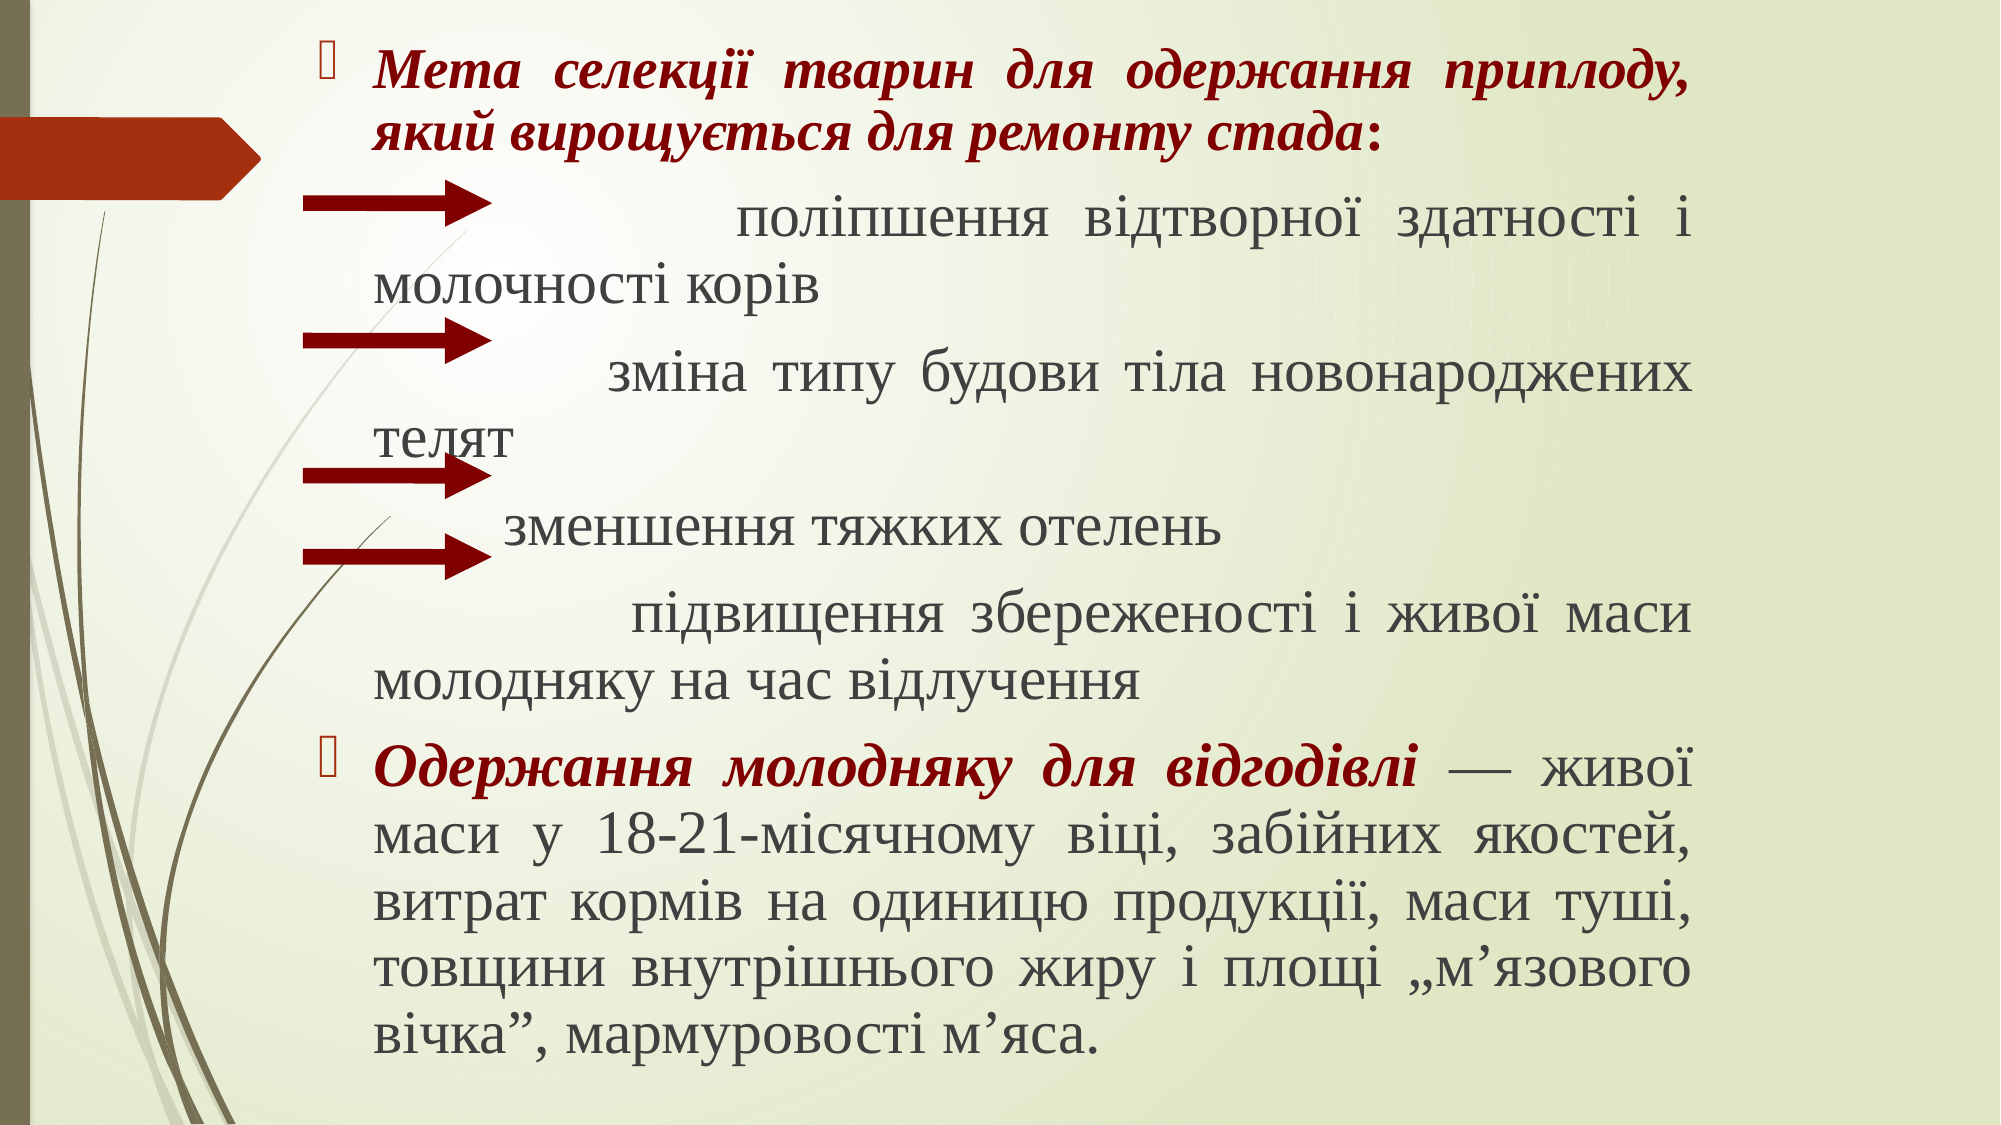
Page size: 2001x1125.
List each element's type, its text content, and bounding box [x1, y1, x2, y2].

text_box [303, 197, 493, 210]
list Мета селекції тварин для одержання приплоду, який вирощується для ремонту стада: поліпшення відтворної здатності і молочності корів зміна типу будови тіла новонароджених телят зменшення тяжких отелень підвищення збереженості і живої маси молодняку на час відлучення Одержання молодняку для відгодівлі — живої маси у 18-21-місячному віці, забійних якостей, витрат кормів на одиницю продукції, маси туші, товщини внутрішнього жиру і площі „м’язового вічка”, мармуровості м’яса. [302, 31, 1709, 1083]
text_box [302, 550, 492, 564]
text_box [302, 334, 492, 347]
text_box [302, 469, 492, 482]
